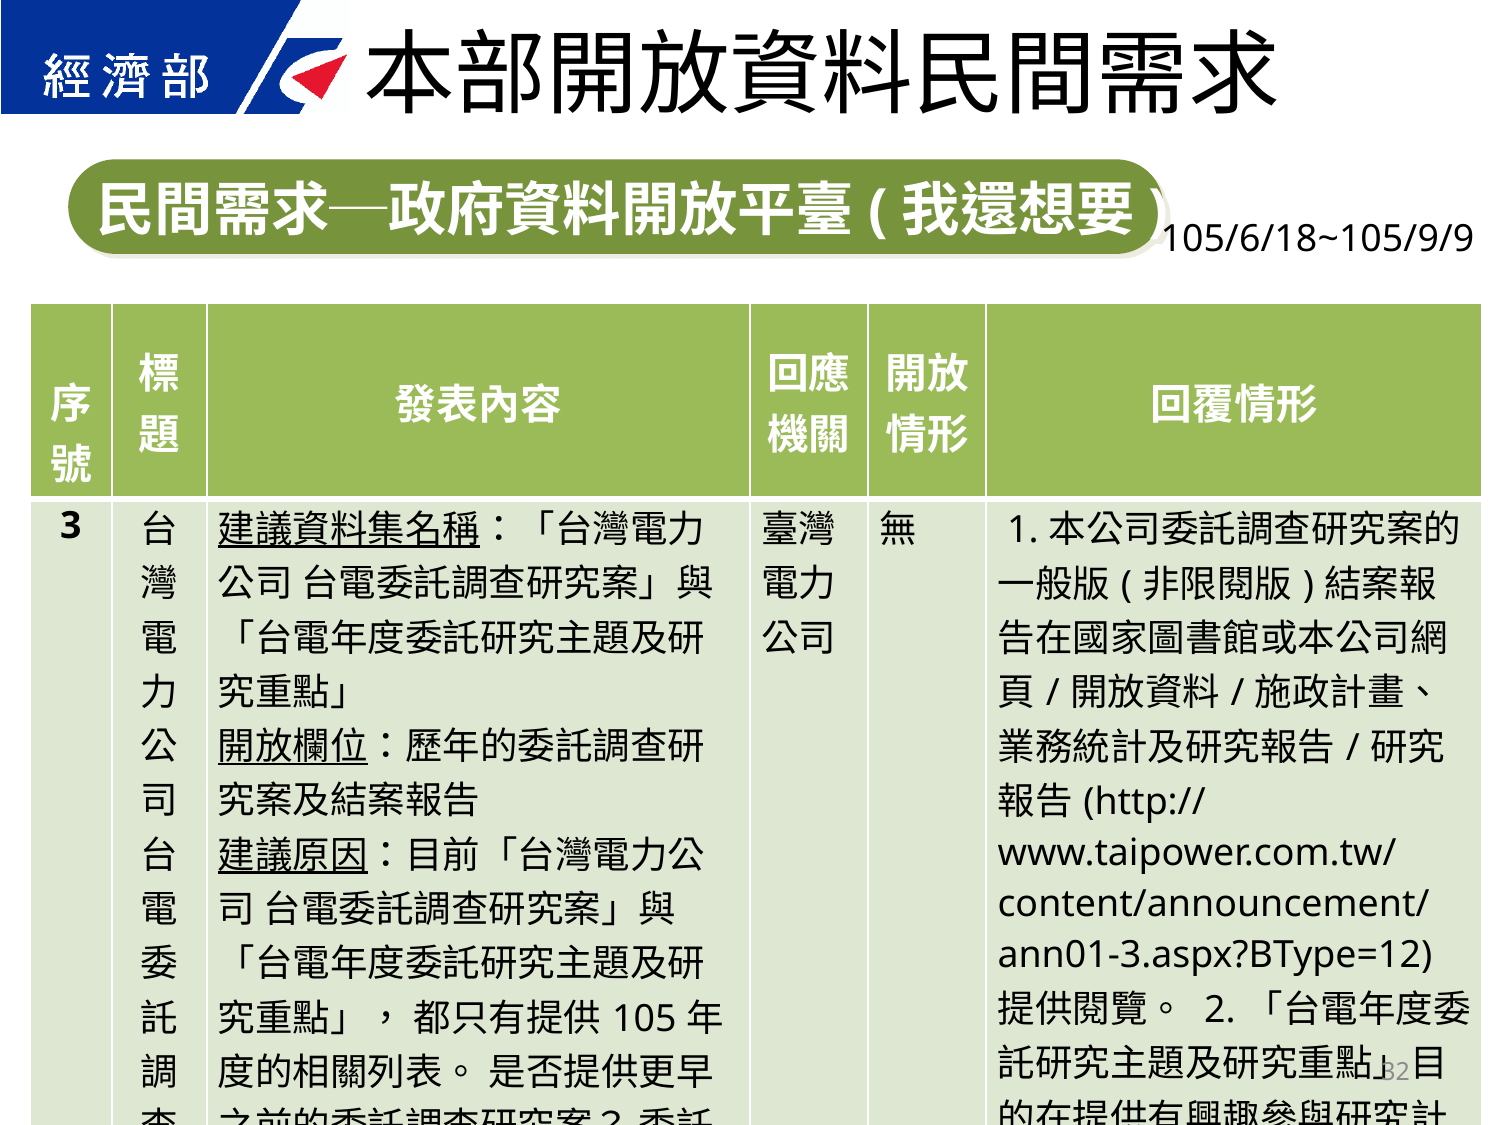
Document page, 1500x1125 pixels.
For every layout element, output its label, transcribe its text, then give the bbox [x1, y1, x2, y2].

slide_number 32 [1074, 1042, 1425, 1103]
table_cell 建議資料集名稱：「台灣電力公司 台電委託調查研究案」與「台電年度委託研究主題及研究重點」 開放欄位：歷年的委託調查研究案及結案報告 建議原因：目前「台灣電力公司 台電委託調查研究案」與「台電年度委託研究主題及研究重點」， 都只有提供105年度的相關列表。 是否提供更早之前的委託調查研究案？ 委託調查研究案的結案報告是否提供閱覽？ [208, 502, 749, 1125]
table_header 回應 機關 [751, 304, 867, 496]
text_box 民間需求─政府資料開放平臺(我還想要) [68, 159, 1145, 254]
table_header 標題 [113, 304, 206, 496]
table_header 序號 [31, 304, 111, 496]
table_header 回覆情形 [987, 304, 1481, 496]
table_cell 無 [869, 502, 985, 1125]
text_box 105/6/18~105/9/9 [1145, 206, 1500, 267]
table_header 發表內容 [208, 304, 749, 496]
table_cell 臺灣電力公司 [751, 502, 867, 1125]
table_cell 1.本公司委託調查研究案的一般版(非限閱版)結案報告在國家圖書館或本公司網頁/開放資料/施政計畫、業務統計及研究報告/研究報告(http://www.taipower.com.tw/content/announcement/ann01-3.aspx?BType=12)提供閱覽。 2.「台電年度委託研究主題及研究重點」目的在提供有興趣參與研究計畫之學術及研究機構知曉本公司當年度委託研究計畫項目。本公司委託外界之研究計畫可至政府採購網查詢。 [987, 502, 1481, 1125]
table_cell 台灣電力公司 台電委託調查研究案 [113, 502, 206, 1125]
text_box 本部開放資料民間需求 [348, 6, 1483, 242]
picture [0, 0, 350, 114]
table_cell 3 [31, 502, 111, 1125]
table_header 開放 情形 [869, 304, 985, 496]
